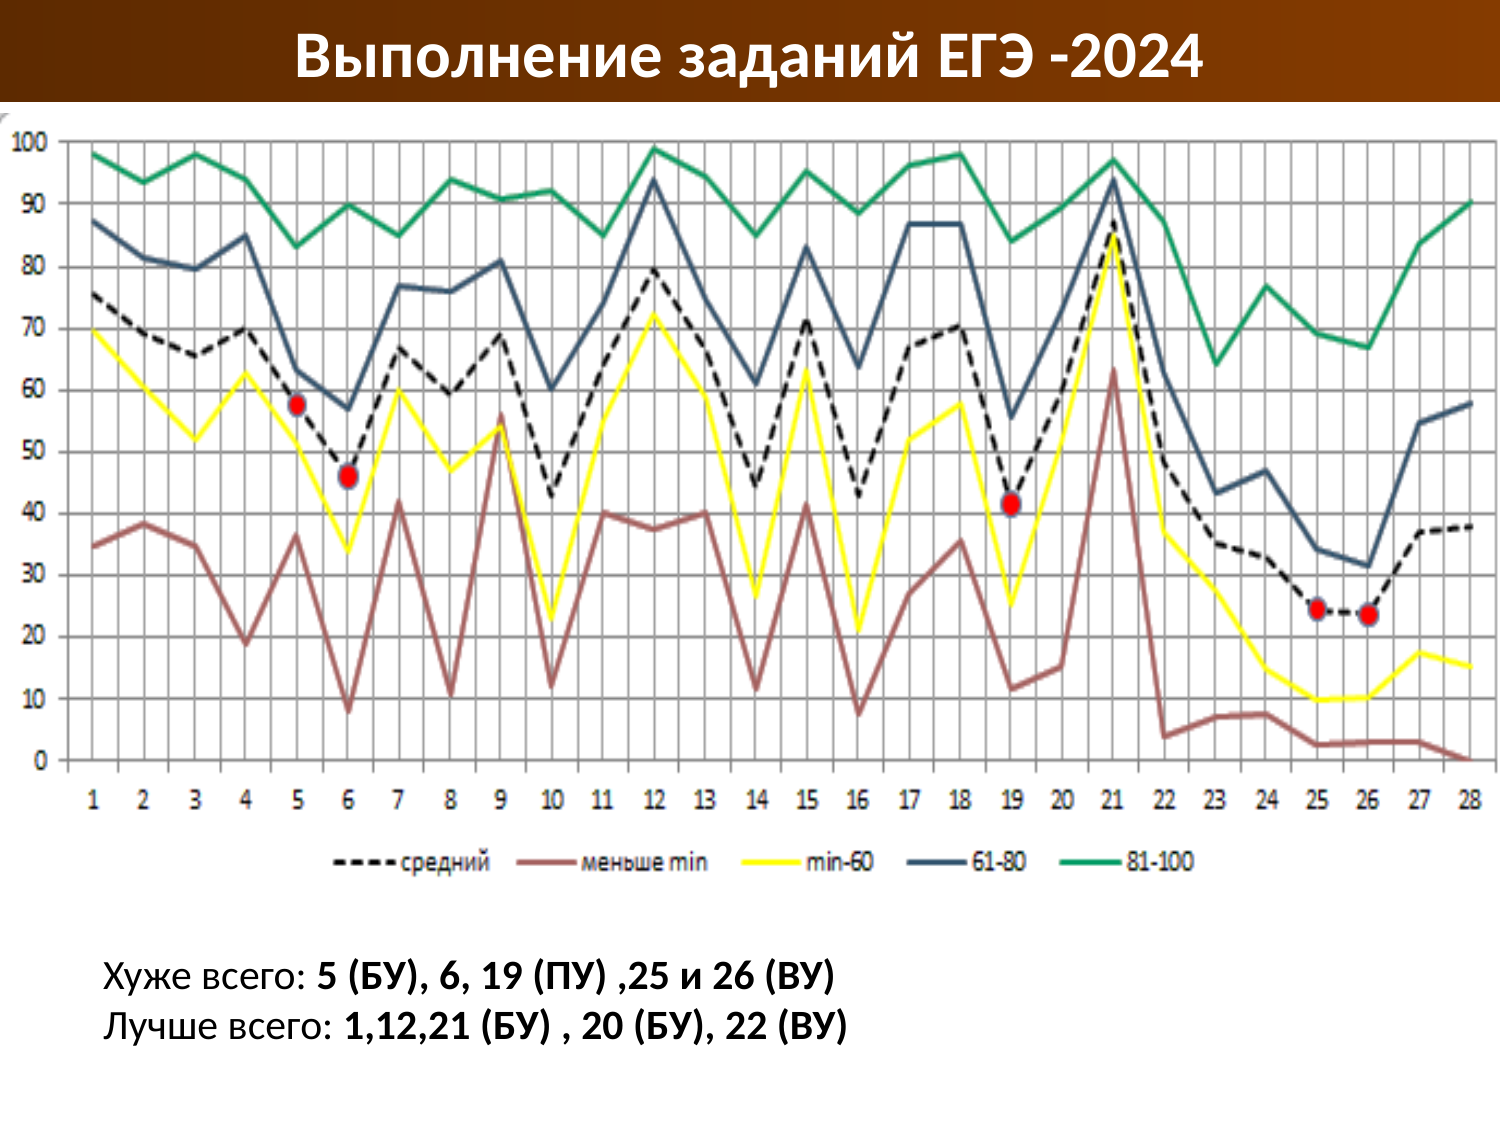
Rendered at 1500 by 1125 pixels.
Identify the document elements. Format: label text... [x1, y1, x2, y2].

title Выполнение заданий ЕГЭ -2024 [0, 0, 1500, 102]
picture [0, 113, 1500, 894]
text_box Хуже всего: 5 (БУ), 6, 19 (ПУ) ,25 и 26 (ВУ) Лучше всего: 1,12,21 (БУ) , 20 (БУ), 22 (ВУ) [88, 940, 1010, 1056]
